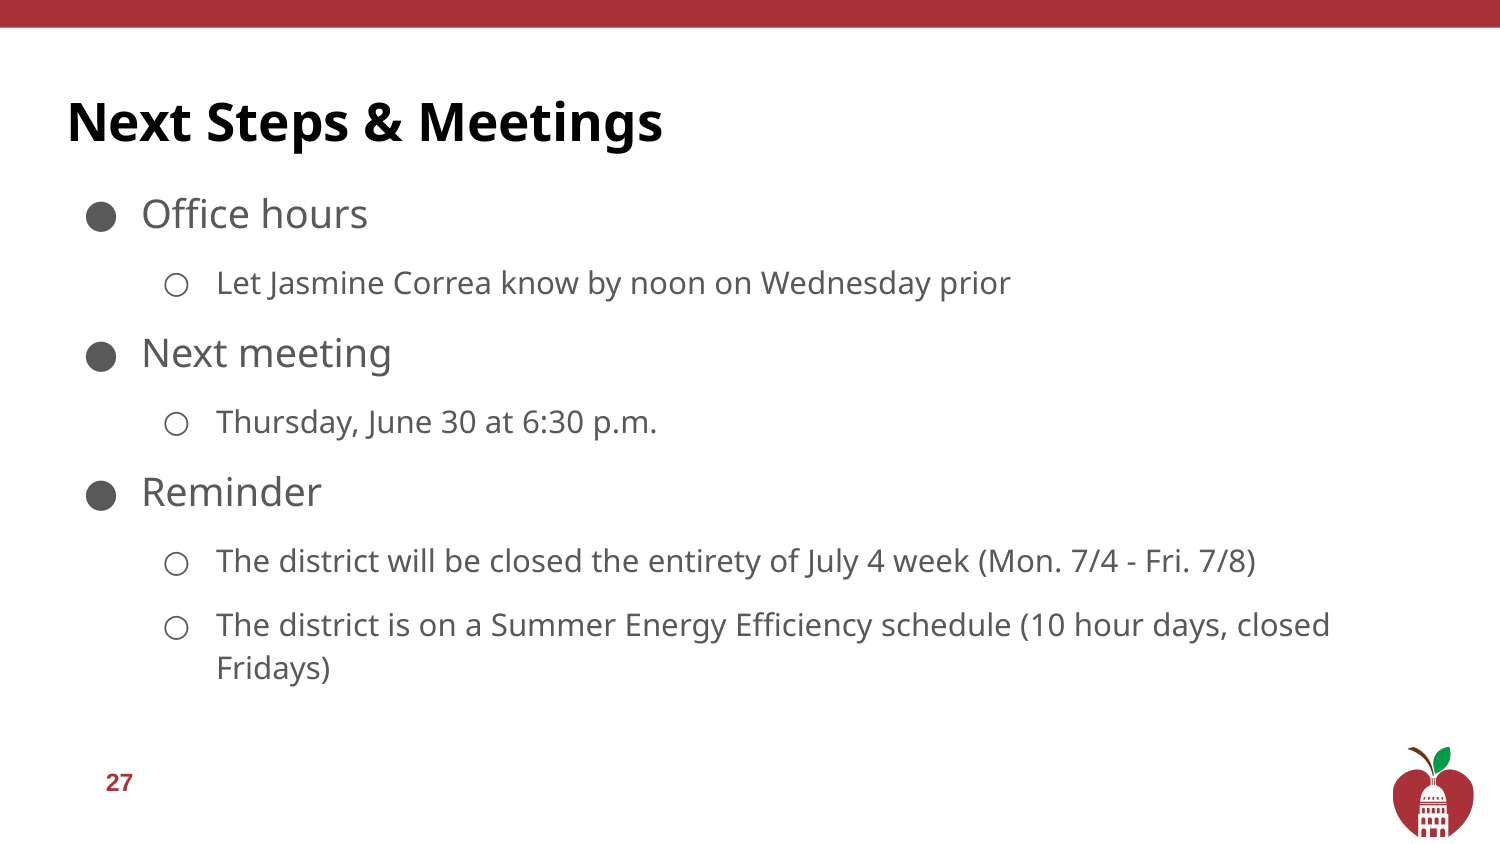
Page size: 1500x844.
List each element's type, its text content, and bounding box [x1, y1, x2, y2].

picture [1385, 744, 1481, 839]
text_box [0, 0, 1500, 28]
list Office hours Let Jasmine Correa know by noon on Wednesday prior Next meeting Thursday, June 30 at 6:30 p.m. Reminder The district will be closed the entirety of July 4 week (Mon. 7/4 - Fri. 7/8) The district is on a Summer Energy Efficiency schedule (10 hour days, closed Fridays) [51, 166, 1449, 745]
title Next Steps & Meetings [51, 72, 1449, 166]
slide_number ‹#› [58, 749, 149, 814]
